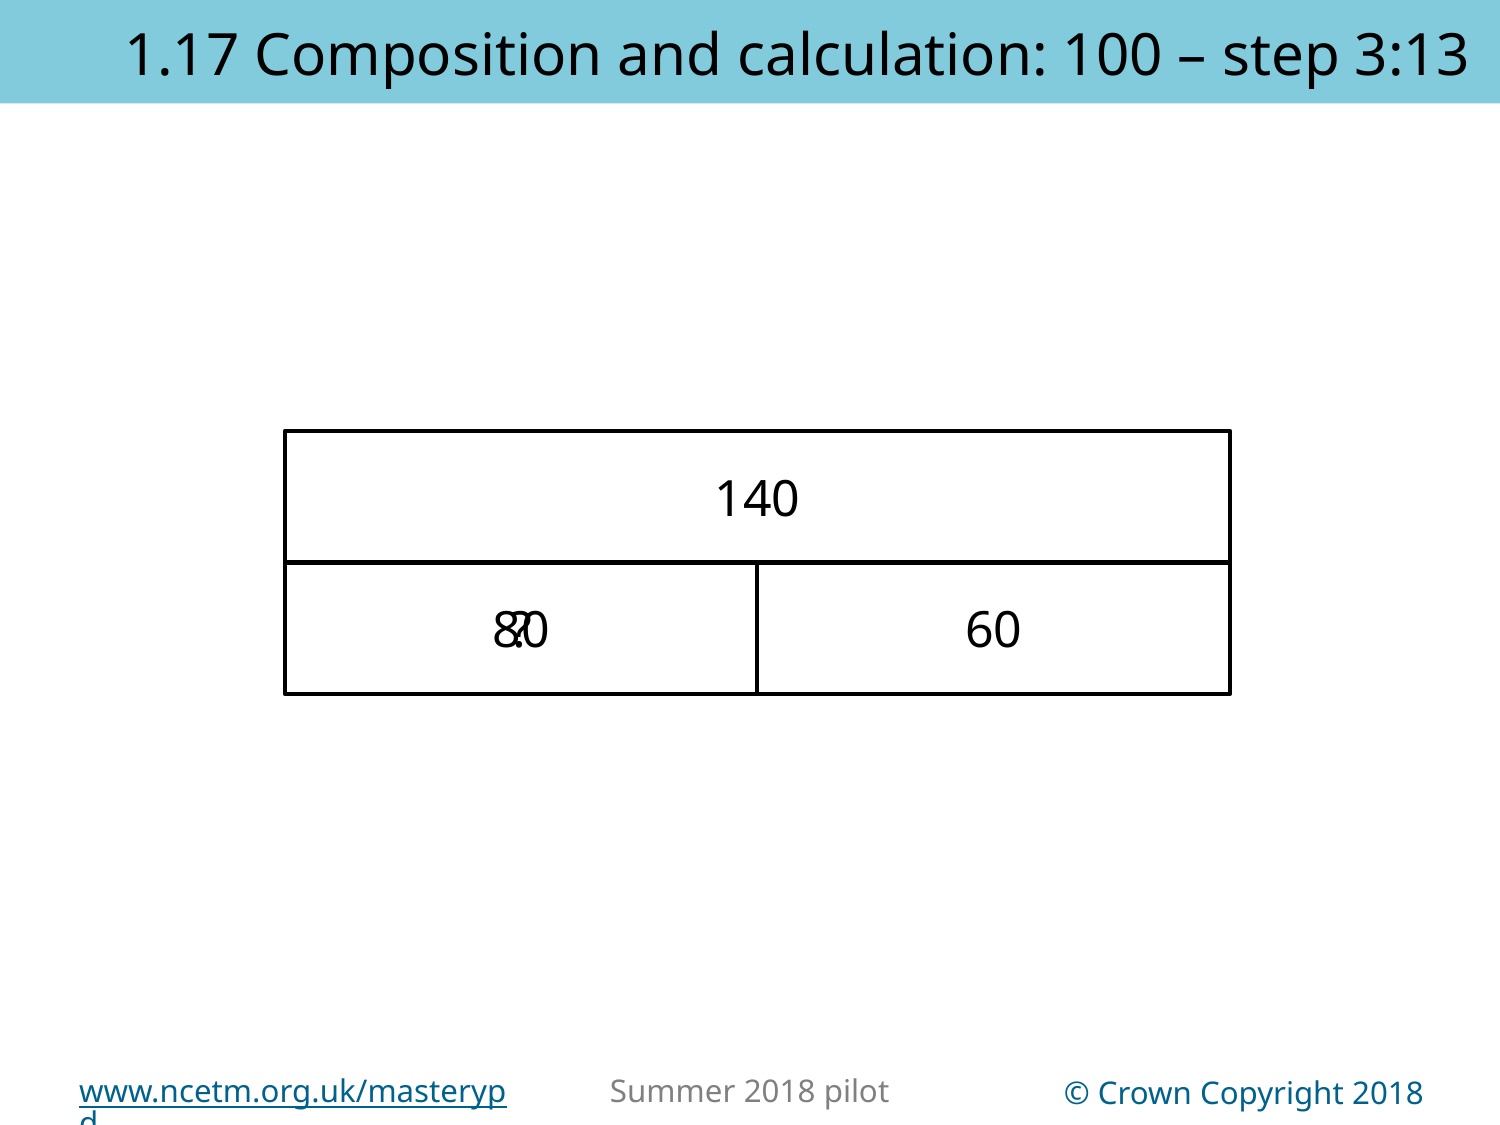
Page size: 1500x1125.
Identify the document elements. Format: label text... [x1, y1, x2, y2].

text_box [284, 430, 1230, 562]
text_box [284, 562, 758, 695]
text_box 140 [692, 458, 822, 534]
text_box 80 [467, 590, 575, 666]
list 1.17 Composition and calculation: 100 – step 3:13 [0, 0, 1500, 104]
text_box [758, 562, 1230, 695]
